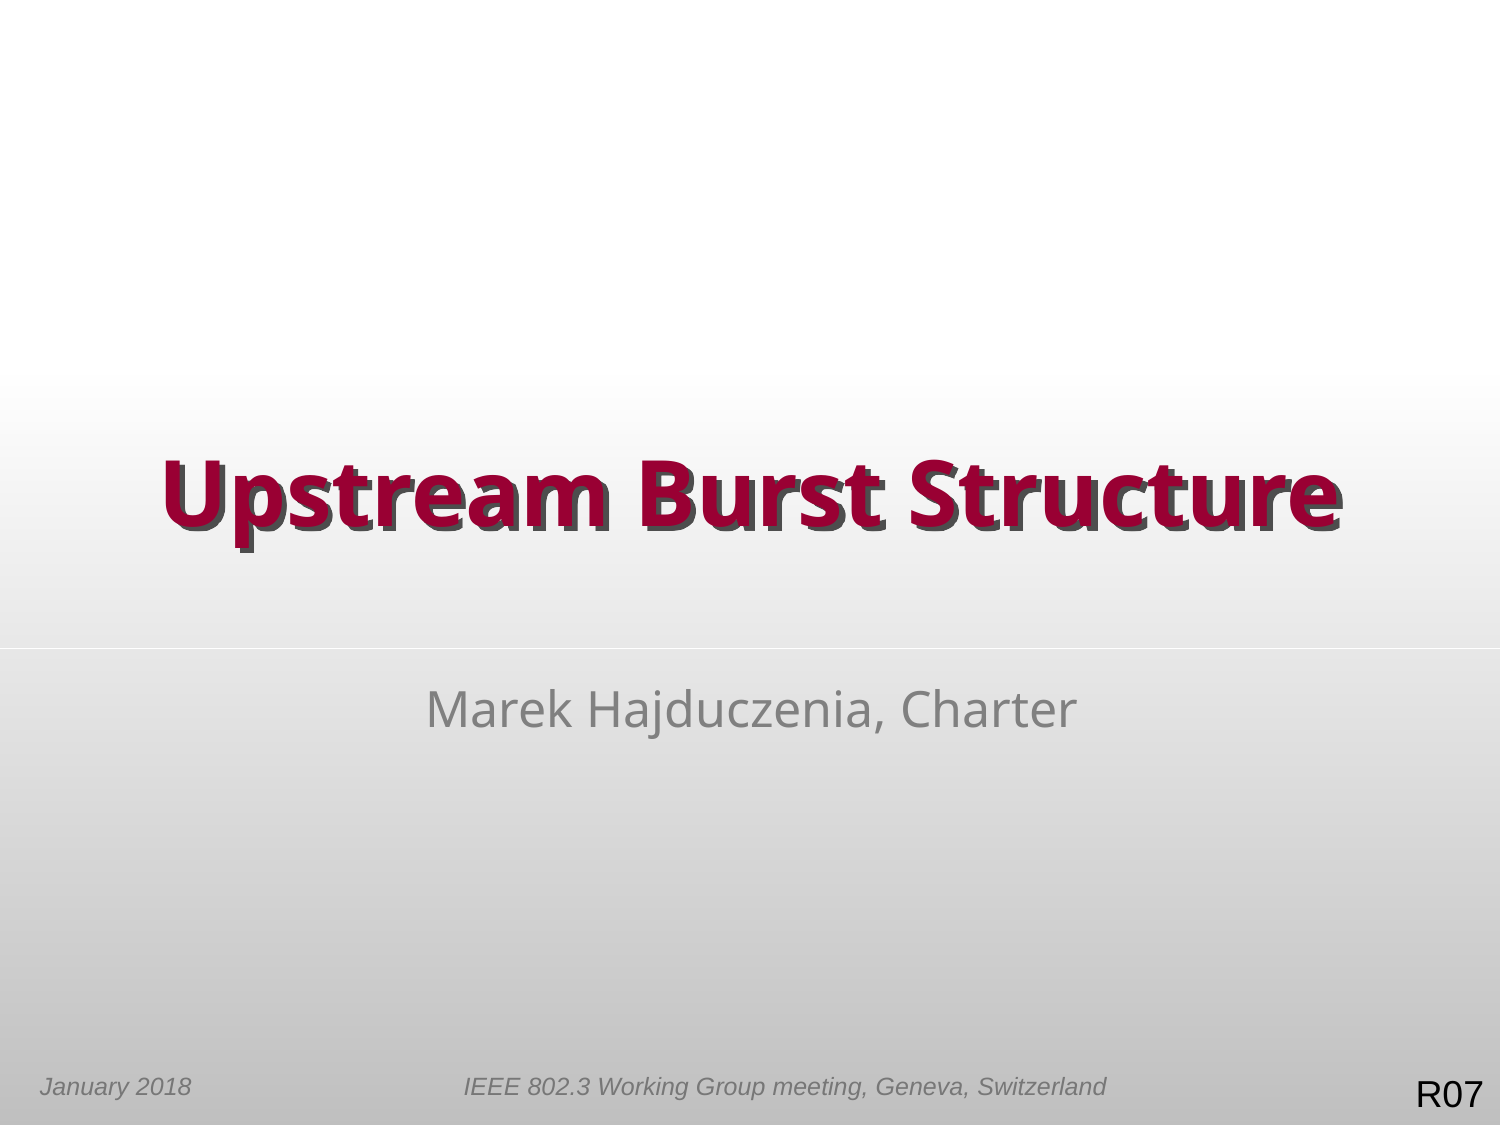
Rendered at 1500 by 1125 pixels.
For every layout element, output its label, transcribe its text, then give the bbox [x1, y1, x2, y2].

list Marek Hajduczenia, Charter [123, 670, 1382, 955]
text_box R07 [1400, 1062, 1500, 1123]
title Upstream Burst Structure [38, 346, 1462, 634]
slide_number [24, 1062, 337, 1103]
footer IEEE 802.3 Working Group meeting, Geneva, Switzerland [360, 1062, 1212, 1103]
